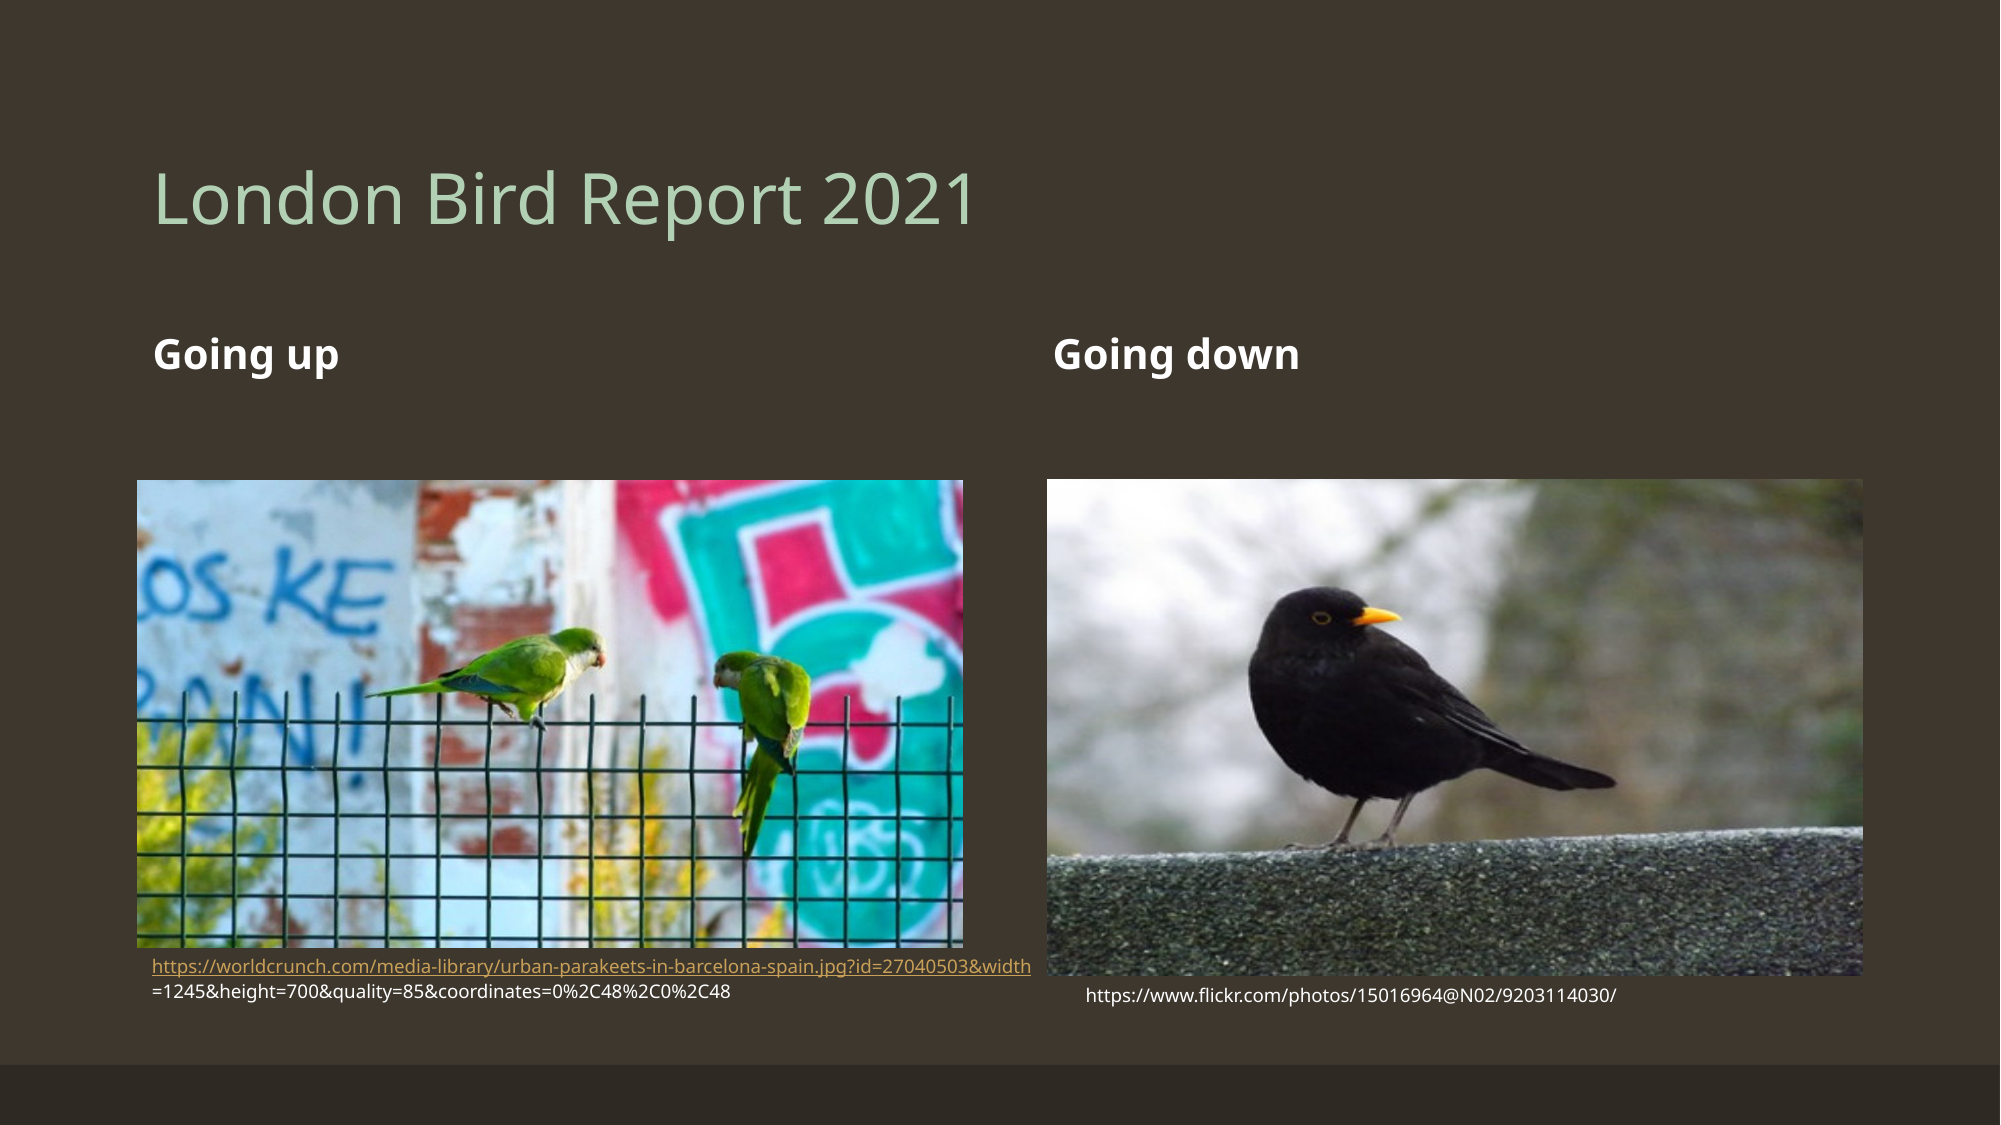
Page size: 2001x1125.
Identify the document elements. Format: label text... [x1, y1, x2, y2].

title London Bird Report 2021 [137, 59, 1863, 248]
text_box https://www.flickr.com/photos/15016964@N02/9203114030/ [1070, 975, 1969, 1059]
list Going down [1037, 299, 1863, 413]
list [1047, 479, 1863, 976]
list Going up [137, 299, 963, 413]
text_box https://worldcrunch.com/media-library/urban-parakeets-in-barcelona-spain.jpg?id=27040503&width =1245&height=700&quality=85&coordinates=0%2C48%2C0%2C48 [137, 947, 1048, 1010]
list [137, 480, 963, 948]
